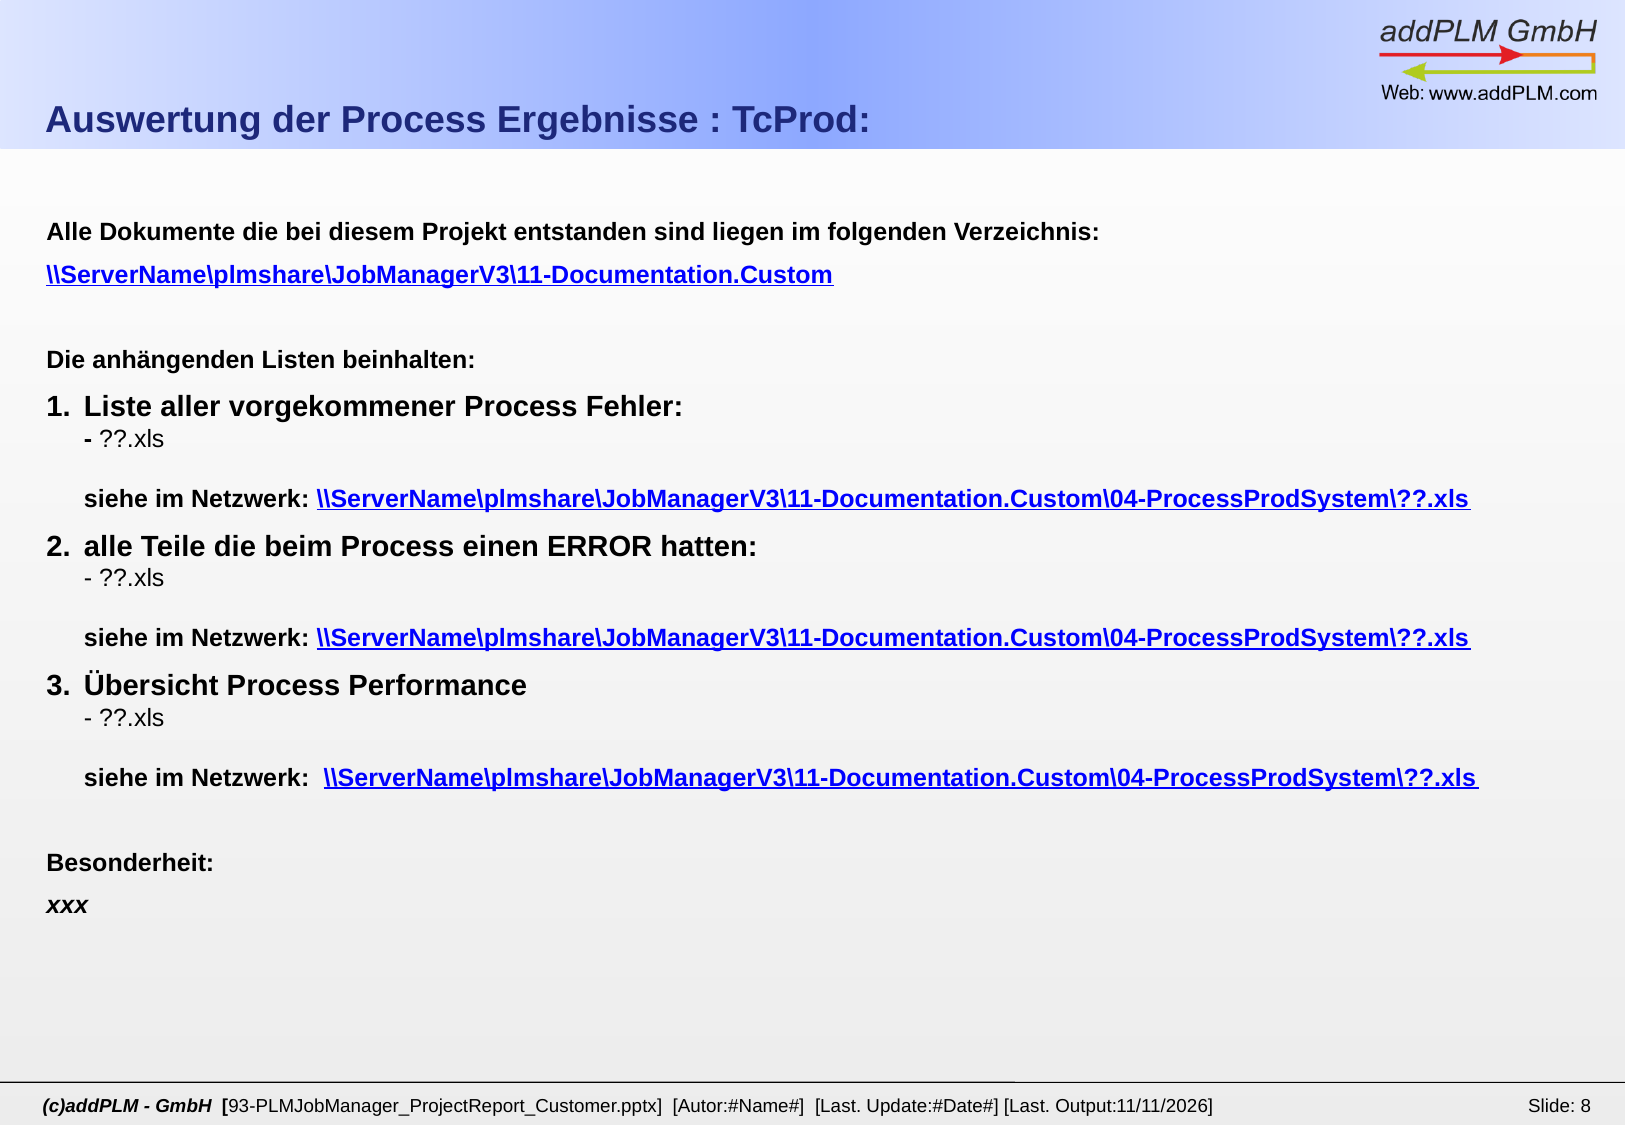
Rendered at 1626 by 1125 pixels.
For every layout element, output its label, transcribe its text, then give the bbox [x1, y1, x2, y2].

picture [1379, 19, 1597, 100]
text_box Alle Dokumente die bei diesem Projekt entstanden sind liegen im folgenden Verzeichnis: \\ServerName\plmshare\JobManagerV3\11-Documentation.Custom Die anhängenden Listen beinhalten: Liste aller vorgekommener Process Fehler: - ??.xls siehe im Netzwerk: \\ServerName\plmshare\JobManagerV3\11-Documentation.Custom\04-ProcessProdSystem\??.xls alle Teile die beim Process einen ERROR hatten: - ??.xls siehe im Netzwerk: \\ServerName\plmshare\JobManagerV3\11-Documentation.Custom\04-ProcessProdSystem\??.xls Übersicht Process Performance - ??.xls siehe im Netzwerk: \\ServerName\plmshare\JobManagerV3\11-Documentation.Custom\04-ProcessProdSystem\??.xls Besonderheit: xxx [31, 208, 1586, 926]
title Auswertung der Process Ergebnisse : TcProd: [45, 67, 1586, 131]
